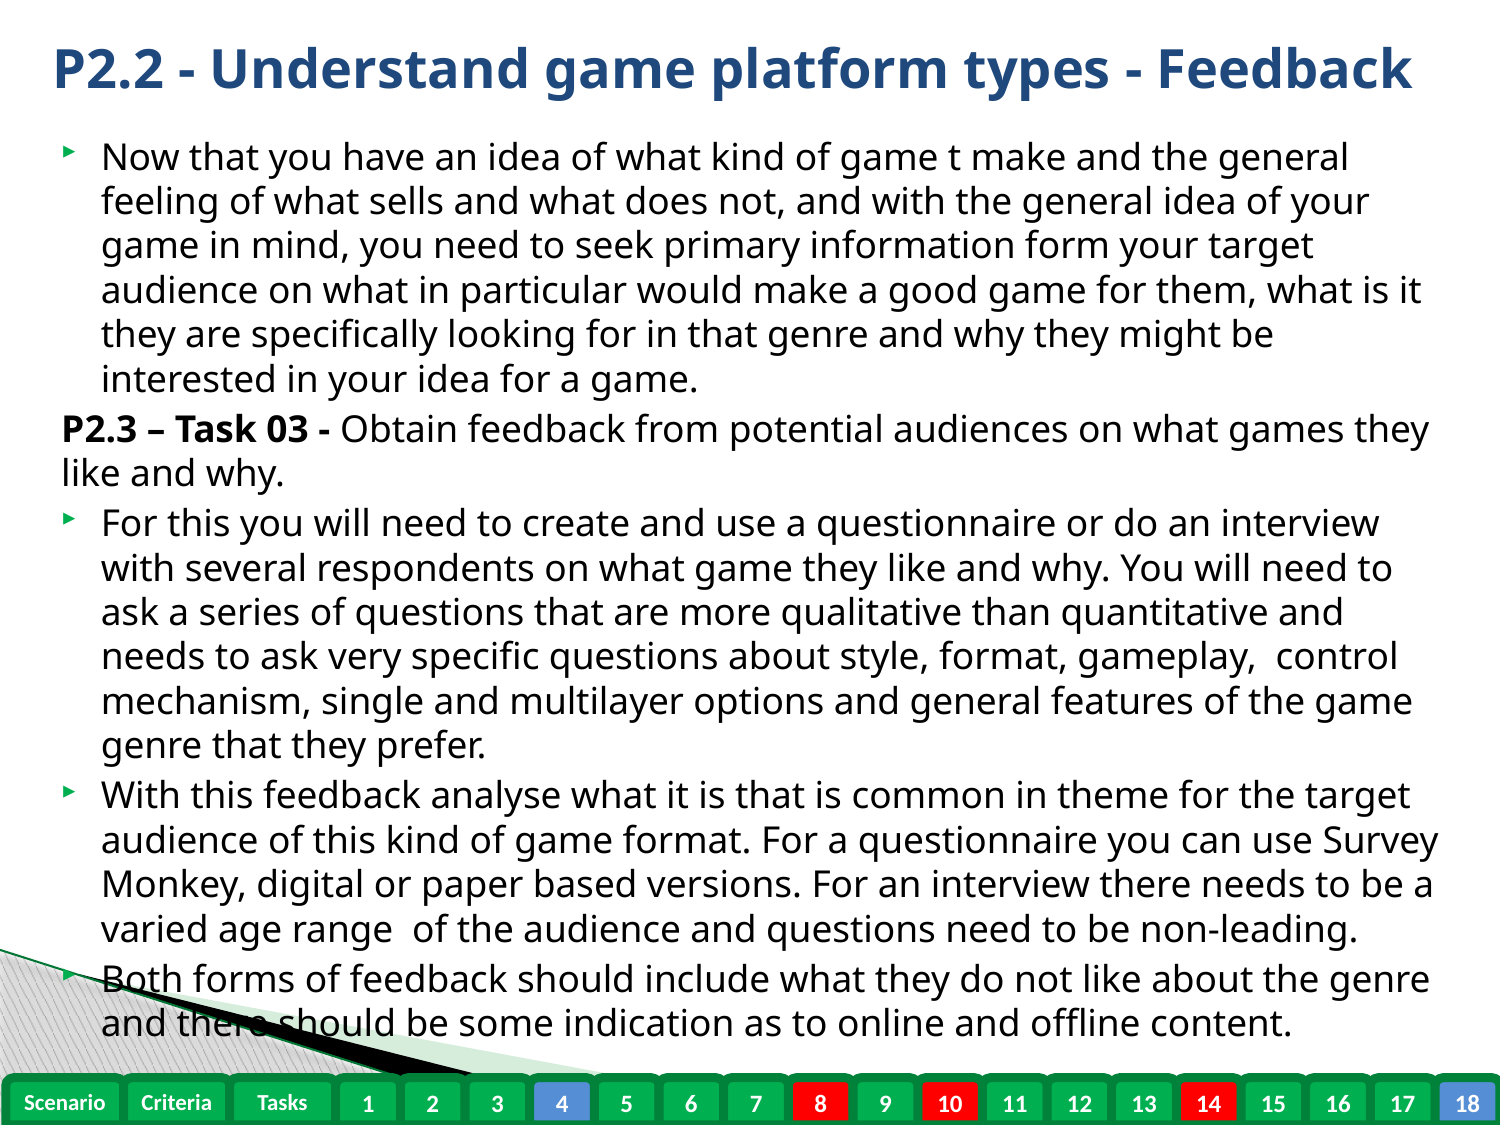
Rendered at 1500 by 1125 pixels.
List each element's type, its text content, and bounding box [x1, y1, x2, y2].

list Now that you have an idea of what kind of game t make and the general feeling of what sells and what does not, and with the general idea of your game in mind, you need to seek primary information form your target audience on what in particular would make a good game for them, what is it they are specifically looking for in that genre and why they might be interested in your idea for a game. P2.3 – Task 03 - Obtain feedback from potential audiences on what games they like and why. For this you will need to create and use a questionnaire or do an interview with several respondents on what game they like and why. You will need to ask a series of questions that are more qualitative than quantitative and needs to ask very specific questions about style, format, gameplay, control mechanism, single and multilayer options and general features of the game genre that they prefer. With this feedback analyse what it is that is common in theme for the target audience of this kind of game format. For a questionnaire you can use Survey Monkey, digital or paper based versions. For an interview there needs to be a varied age range of the audience and questions need to be non-leading. Both forms of feedback should include what they do not like about the genre and there should be some indication as to online and offline content. [29, 125, 1471, 1059]
title P2.2 - Understand game platform types - Feedback [37, 19, 1471, 114]
